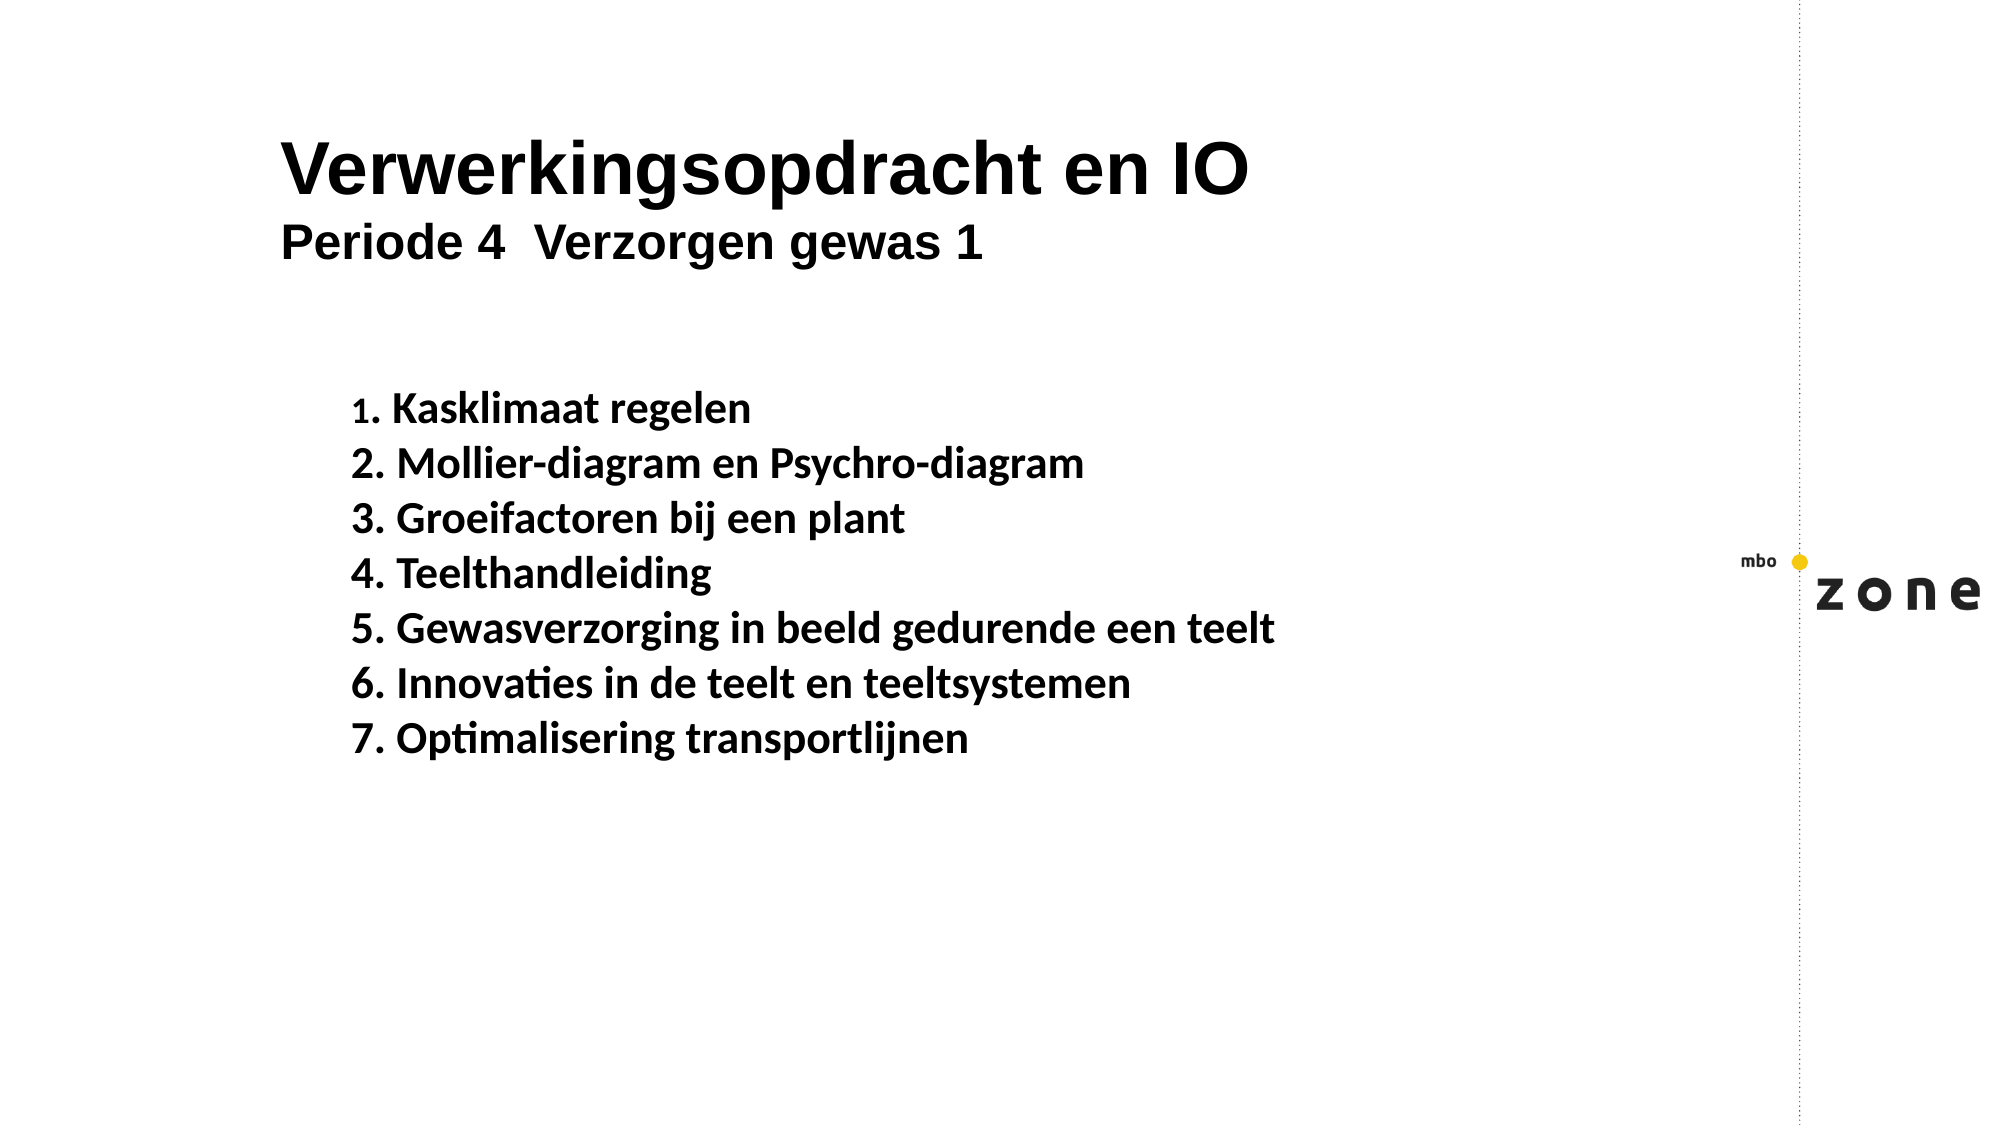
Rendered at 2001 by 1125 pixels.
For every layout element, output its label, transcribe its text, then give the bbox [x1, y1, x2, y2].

text_box 1. Kasklimaat regelen 2. Mollier-diagram en Psychro-diagram 3. Groeifactoren bij een plant 4. Teelthandleiding 5. Gewasverzorging in beeld gedurende een teelt 6. Innovaties in de teelt en teeltsystemen 7. Optimalisering transportlijnen [336, 369, 1337, 860]
picture [1596, 0, 2001, 1125]
text_box Verwerkingsopdracht en IO Periode 4 Verzorgen gewas 1 [265, 112, 1267, 338]
